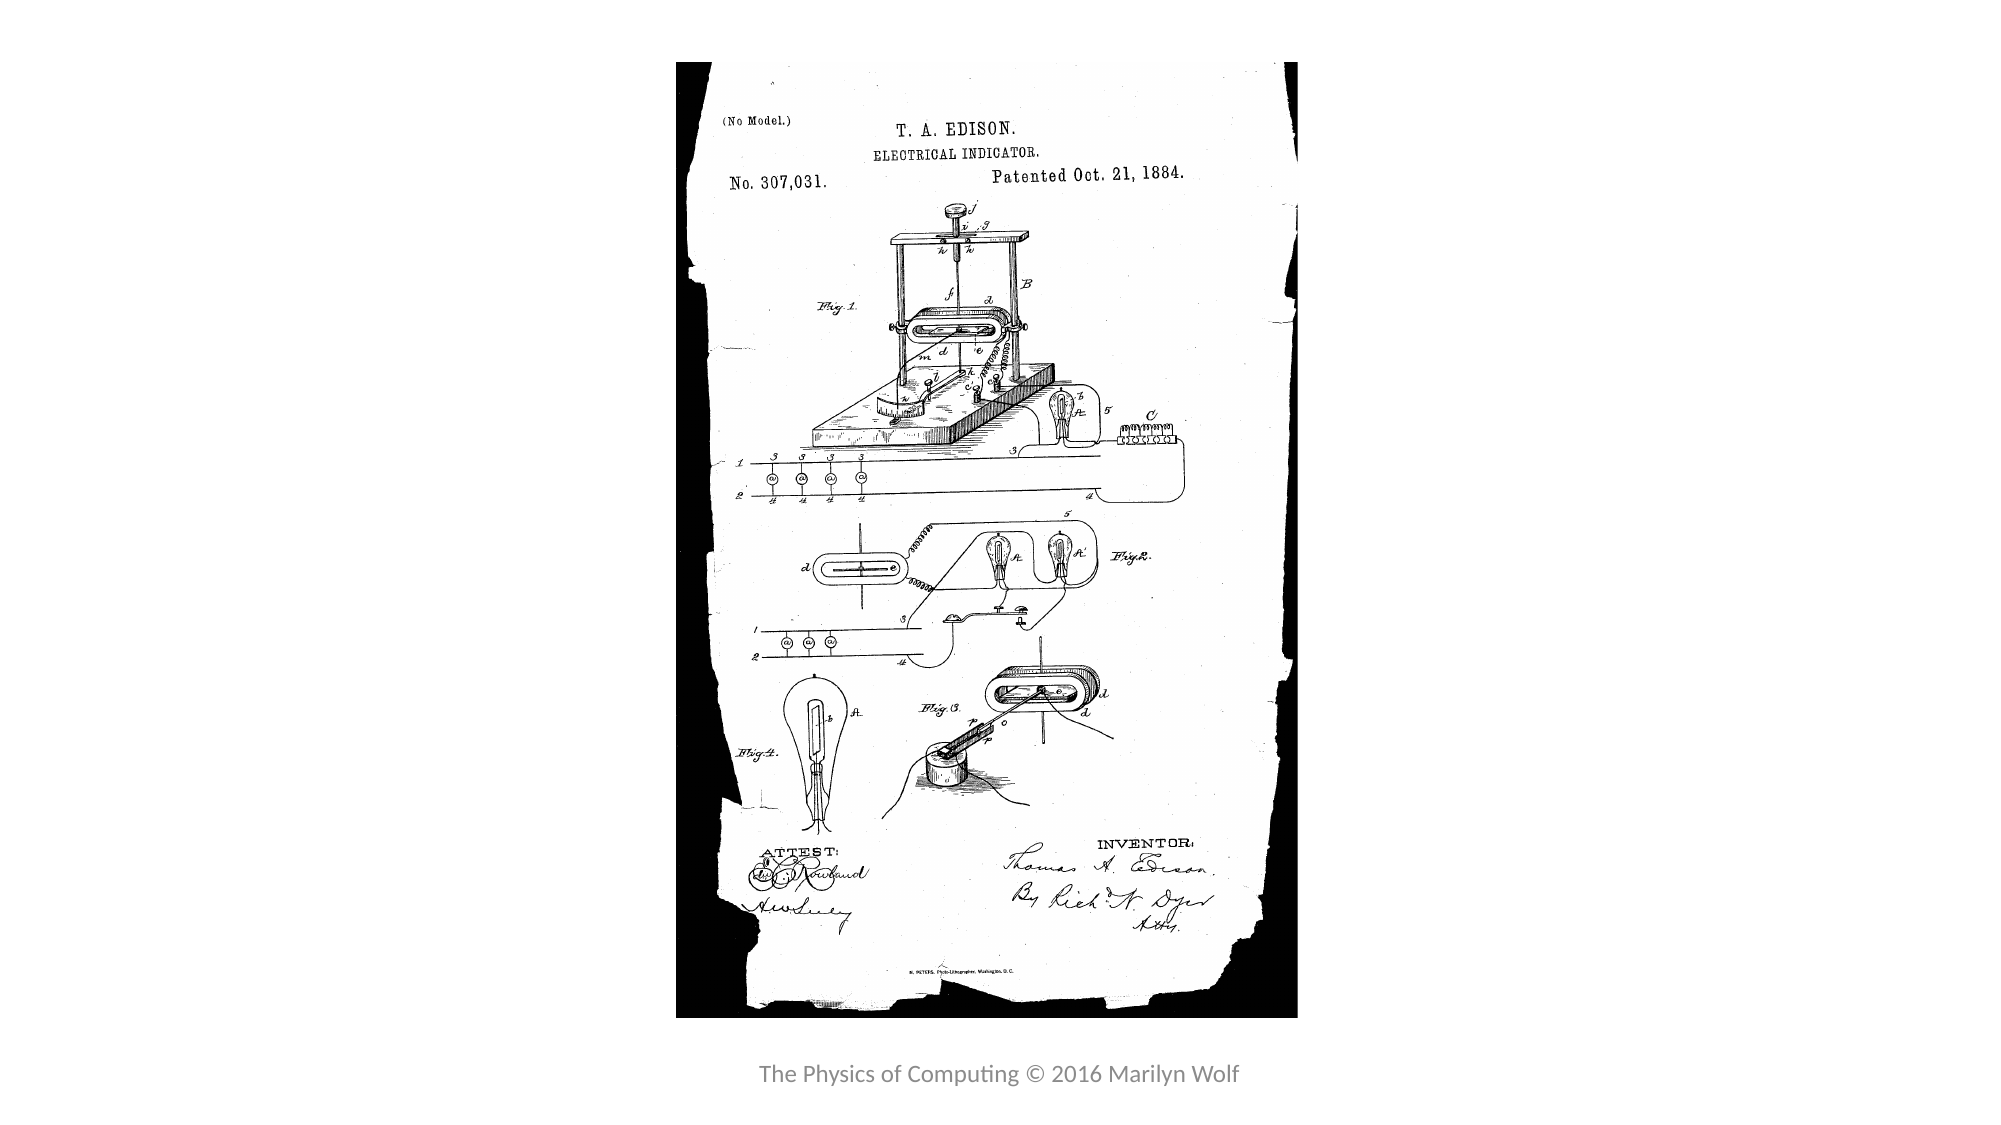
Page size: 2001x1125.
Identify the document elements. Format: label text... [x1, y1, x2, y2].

picture [676, 62, 1300, 1018]
footer The Physics of Computing © 2016 Marilyn Wolf [662, 1042, 1338, 1103]
